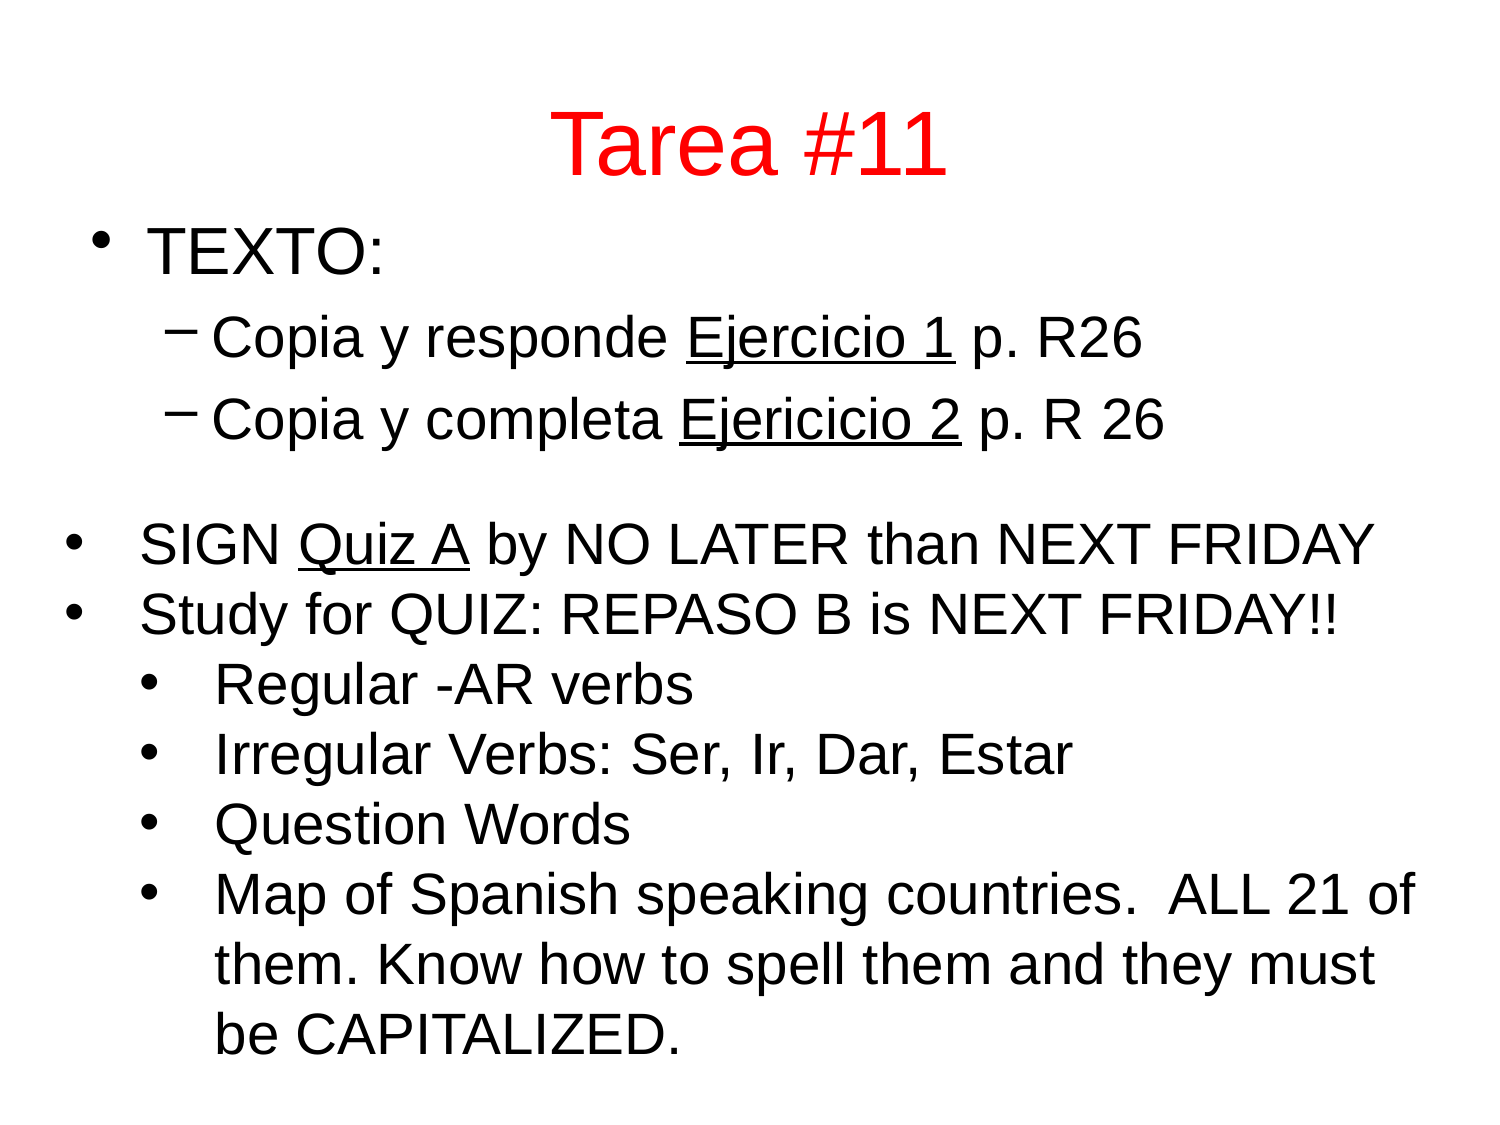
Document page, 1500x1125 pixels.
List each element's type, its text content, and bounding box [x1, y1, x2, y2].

text_box SIGN Quiz A by NO LATER than NEXT FRIDAY Study for QUIZ: REPASO B is NEXT FRIDAY!! Regular -AR verbs Irregular Verbs: Ser, Ir, Dar, Estar Question Words Map of Spanish speaking countries. ALL 21 of them. Know how to spell them and they must be CAPITALIZED. [50, 498, 1450, 1125]
title Tarea #11 [75, 45, 1425, 200]
list TEXTO: Copia y responde Ejercicio 1 p. R26 Copia y completa Ejericicio 2 p. R 26 [75, 200, 1425, 498]
